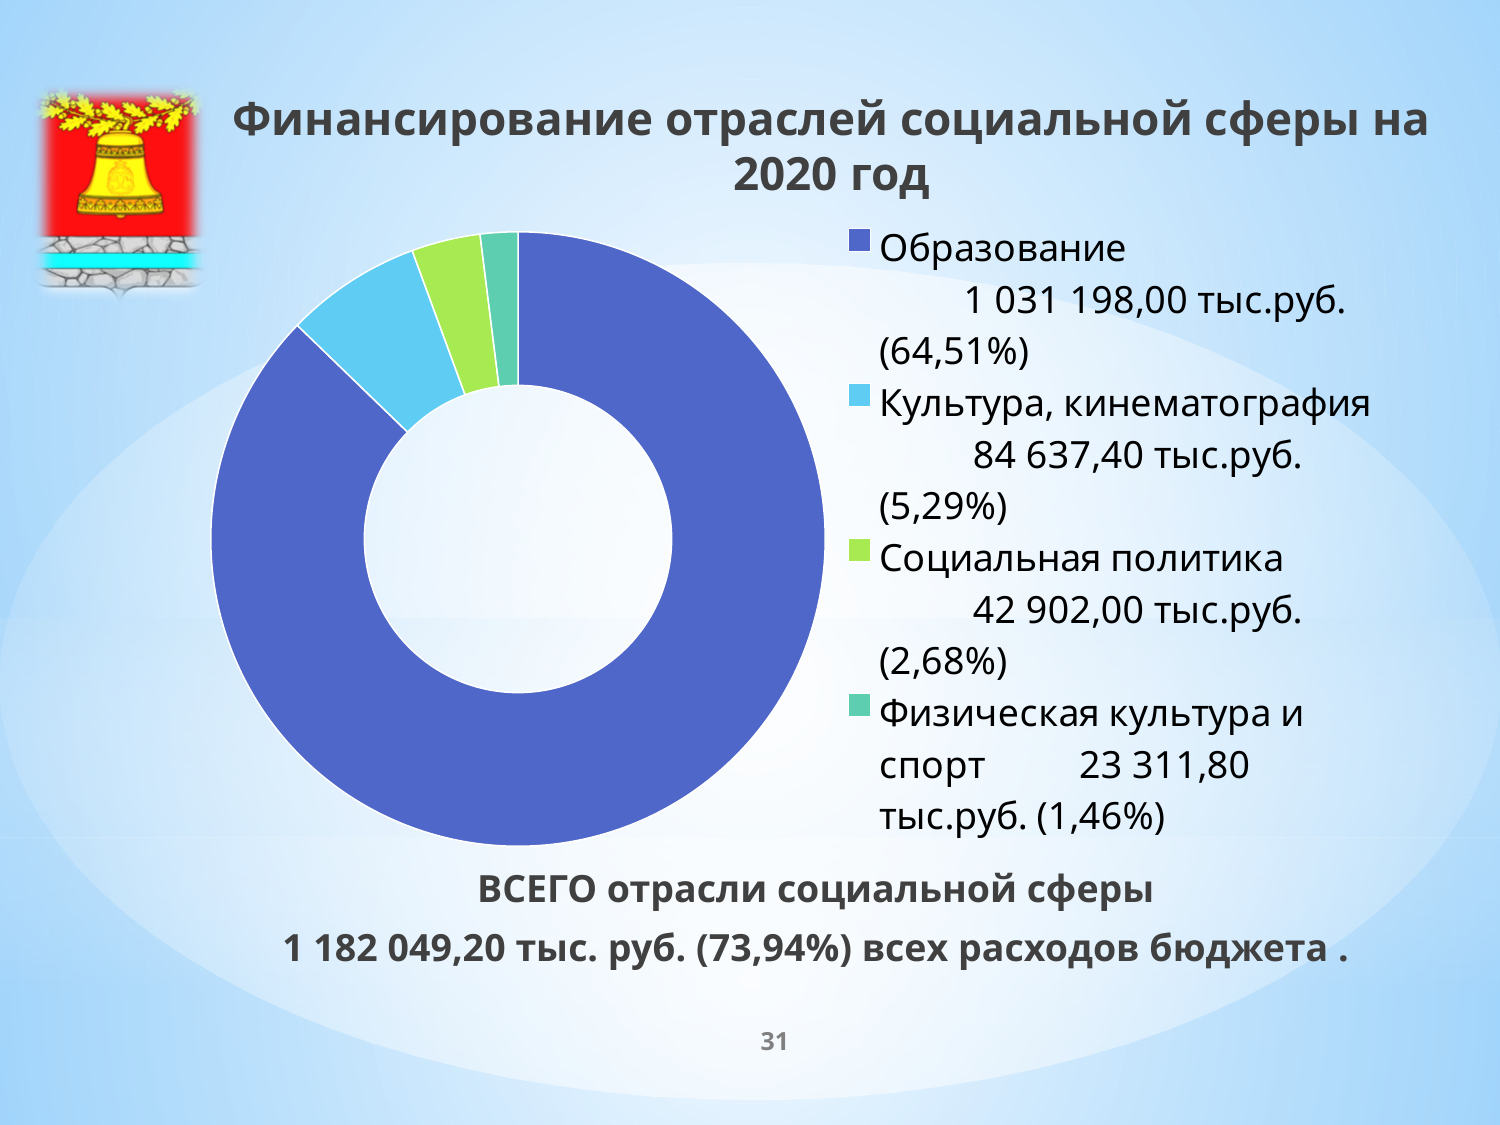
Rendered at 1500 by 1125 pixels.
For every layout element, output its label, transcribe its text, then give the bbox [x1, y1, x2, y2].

text_box ВСЕГО отрасли социальной сферы 1 182 049,20 тыс. руб. (73,94%) всех расходов бюджета . [187, 857, 1447, 1000]
slide_number 31 [624, 1012, 925, 1073]
chart [182, 193, 1424, 870]
picture [29, 81, 210, 307]
list Финансирование отраслей социальной сферы на 2020 год [211, 82, 1447, 173]
